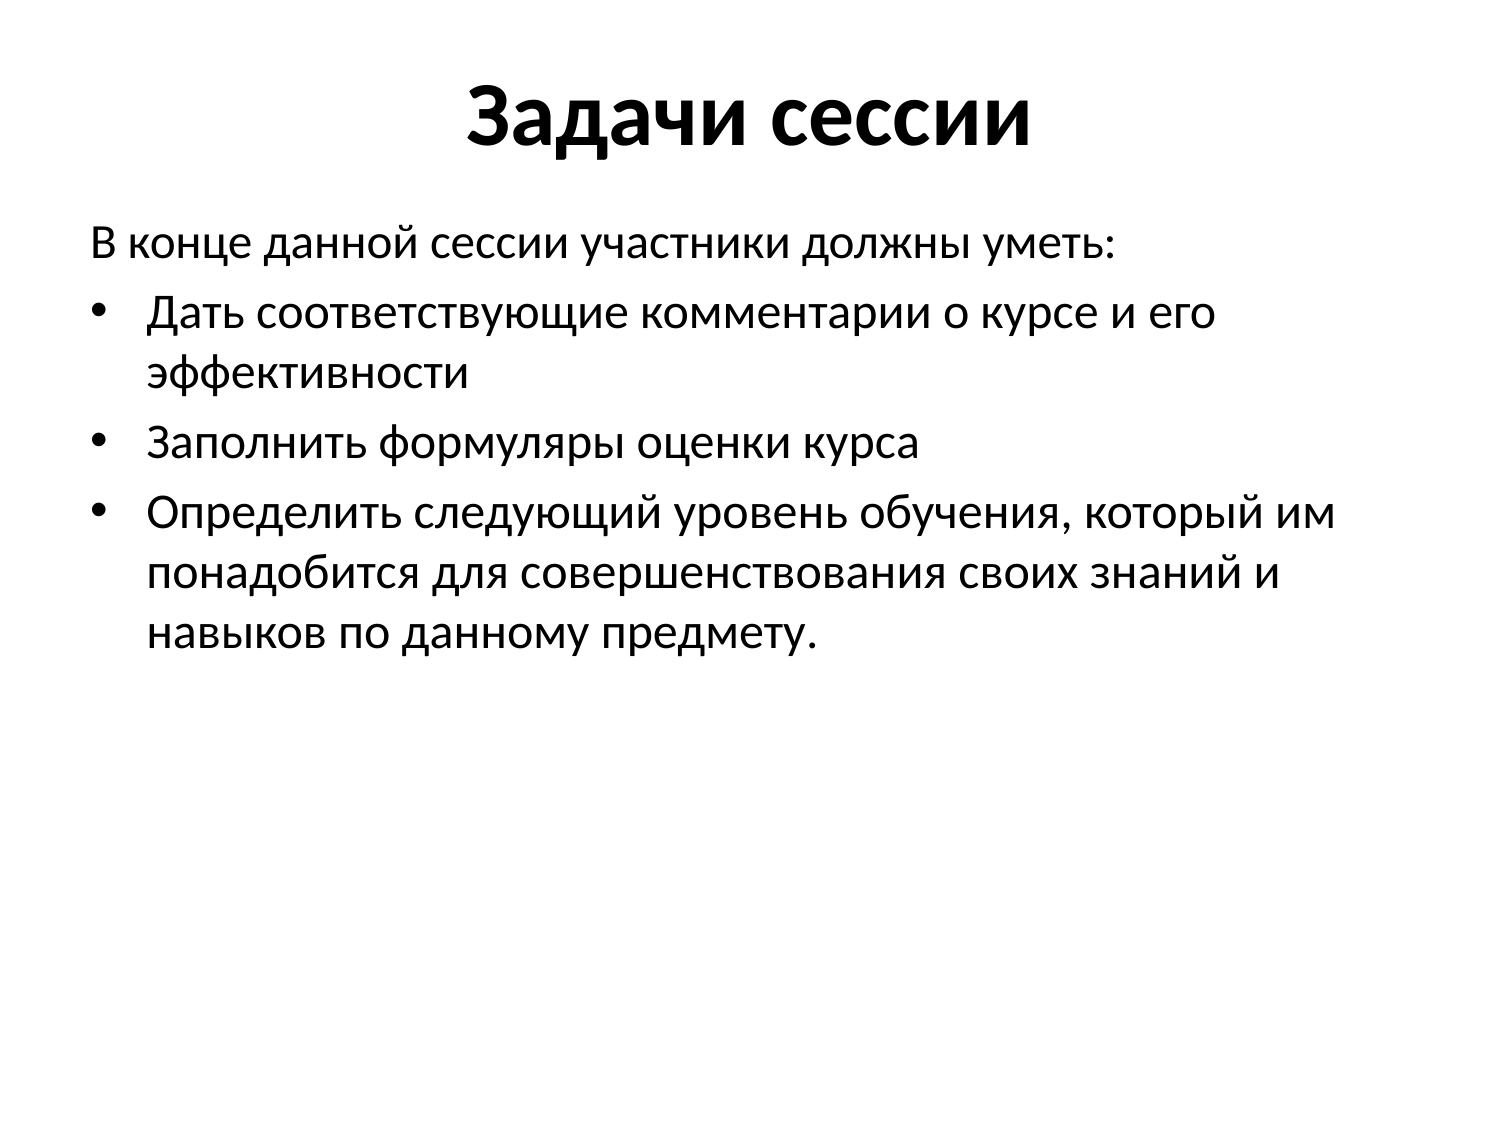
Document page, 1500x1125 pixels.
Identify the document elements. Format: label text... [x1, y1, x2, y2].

title Задачи сессии [75, 45, 1425, 172]
list В конце данной сессии участники должны уметь: Дать соответствующие комментарии о курсе и его эффективности Заполнить формуляры оценки курса Определить следующий уровень обучения, который им понадобится для совершенствования своих знаний и навыков по данному предмету. [75, 202, 1472, 1005]
